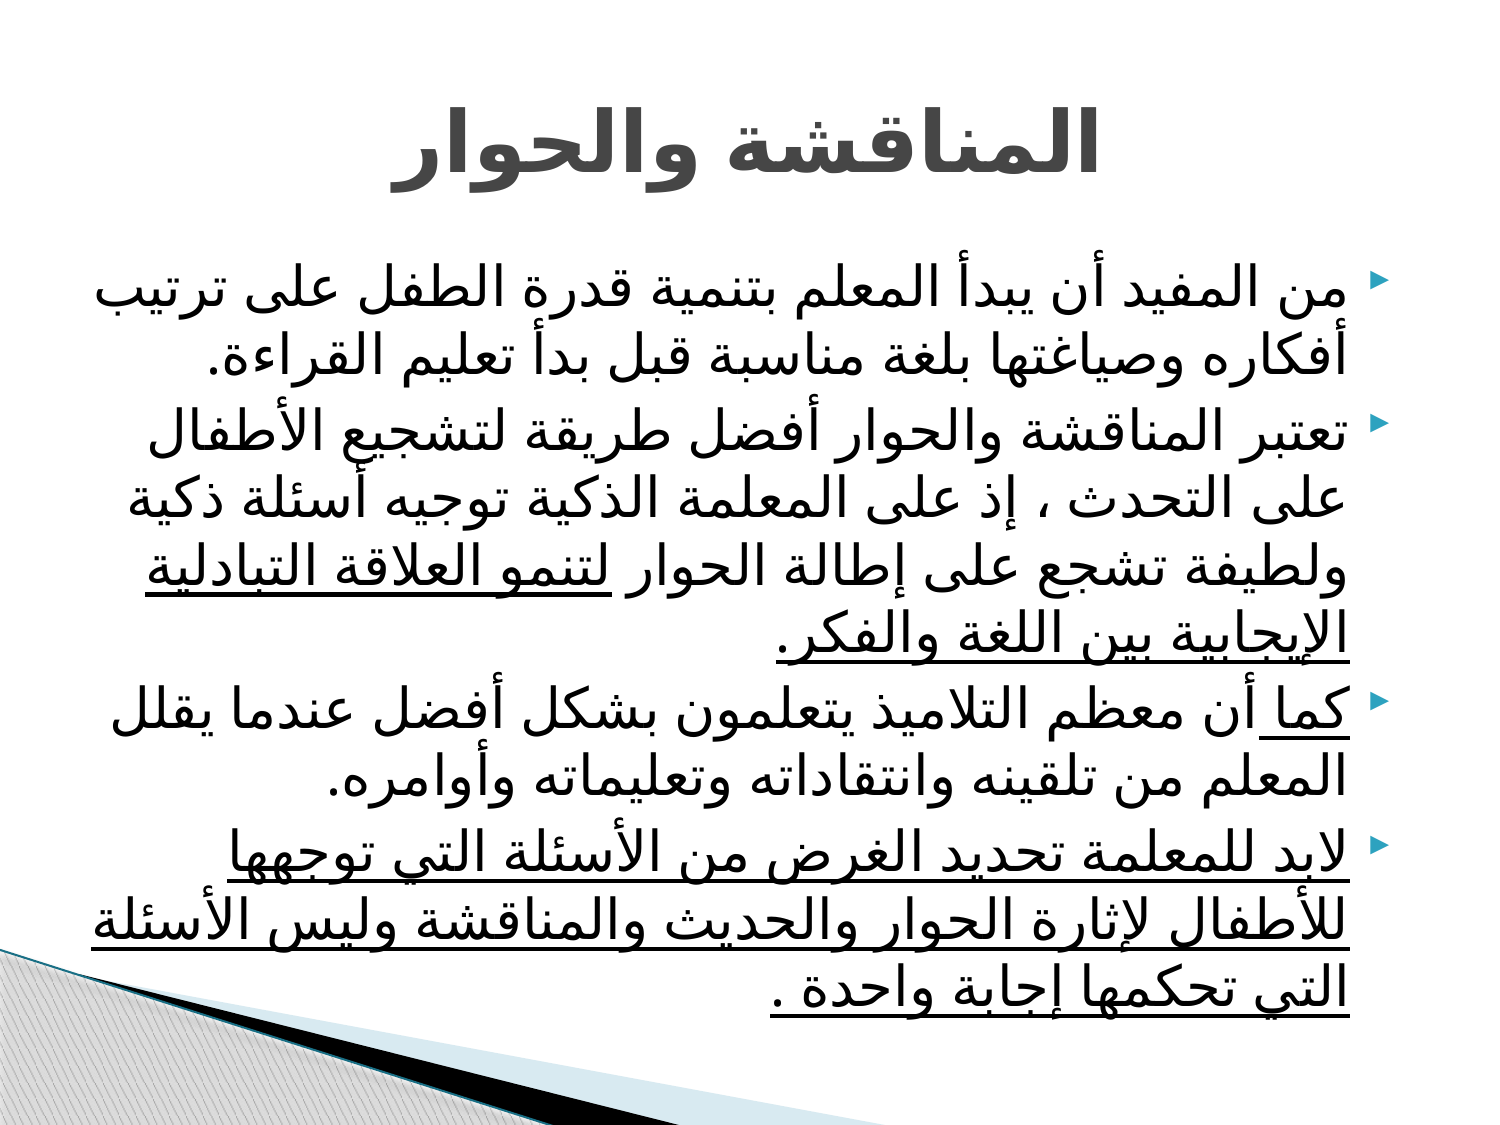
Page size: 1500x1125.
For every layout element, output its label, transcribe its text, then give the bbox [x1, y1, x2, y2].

list من المفيد أن يبدأ المعلم بتنمية قدرة الطفل على ترتيب أفكاره وصياغتها بلغة مناسبة قبل بدأ تعليم القراءة. تعتبر المناقشة والحوار أفضل طريقة لتشجيع الأطفال على التحدث ، إذ على المعلمة الذكية توجيه أسئلة ذكية ولطيفة تشجع على إطالة الحوار لتنمو العلاقة التبادلية الإيجابية بين اللغة والفكر. كما أن معظم التلاميذ يتعلمون بشكل أفضل عندما يقلل المعلم من تلقينه وانتقاداته وتعليماته وأوامره. لابد للمعلمة تحديد الغرض من الأسئلة التي توجهها للأطفال لإثارة الحوار والحديث والمناقشة وليس الأسئلة التي تحكمها إجابة واحدة . [75, 243, 1425, 986]
title المناقشة والحوار [75, 45, 1425, 233]
